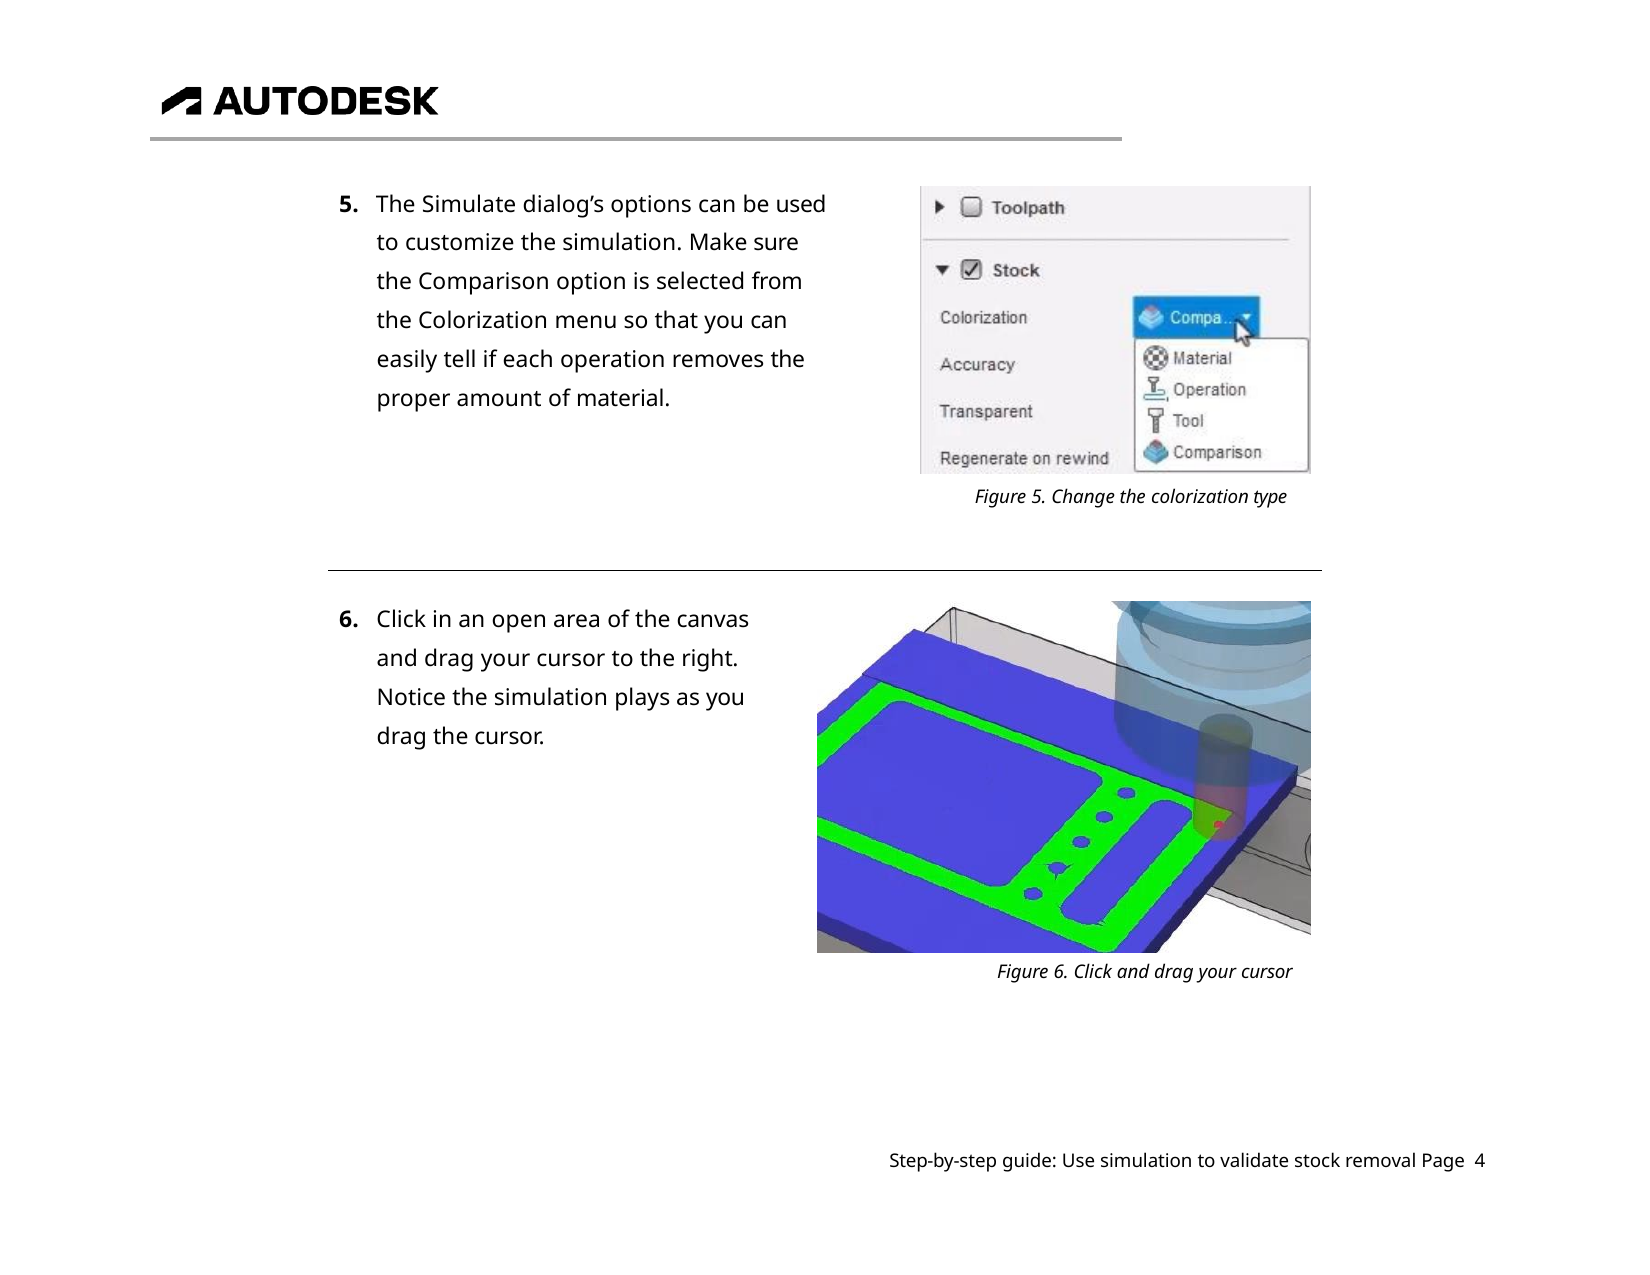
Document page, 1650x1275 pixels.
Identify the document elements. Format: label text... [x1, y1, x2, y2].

picture [817, 601, 1311, 953]
picture [161, 86, 439, 115]
table_cell 6. Click in an open area of the canvas and drag your cursor to the right. Notice the simulation plays as you drag the cursor. [328, 571, 784, 998]
picture [919, 186, 1311, 475]
table_cell Figure 6. Click and drag your cursor [784, 571, 1322, 998]
table_header 5. The Simulate dialog’s options can be used to customize the simulation. Make sure the Comparison option is selected from the Colorization menu so that you can easily tell if each operation removes the proper amount of material. [328, 187, 875, 570]
table_header Figure 5. Change the colorization type [875, 187, 1322, 570]
slide_number Step-by-step guide: Use simulation to validate stock removal Page 3 [887, 1145, 1509, 1275]
